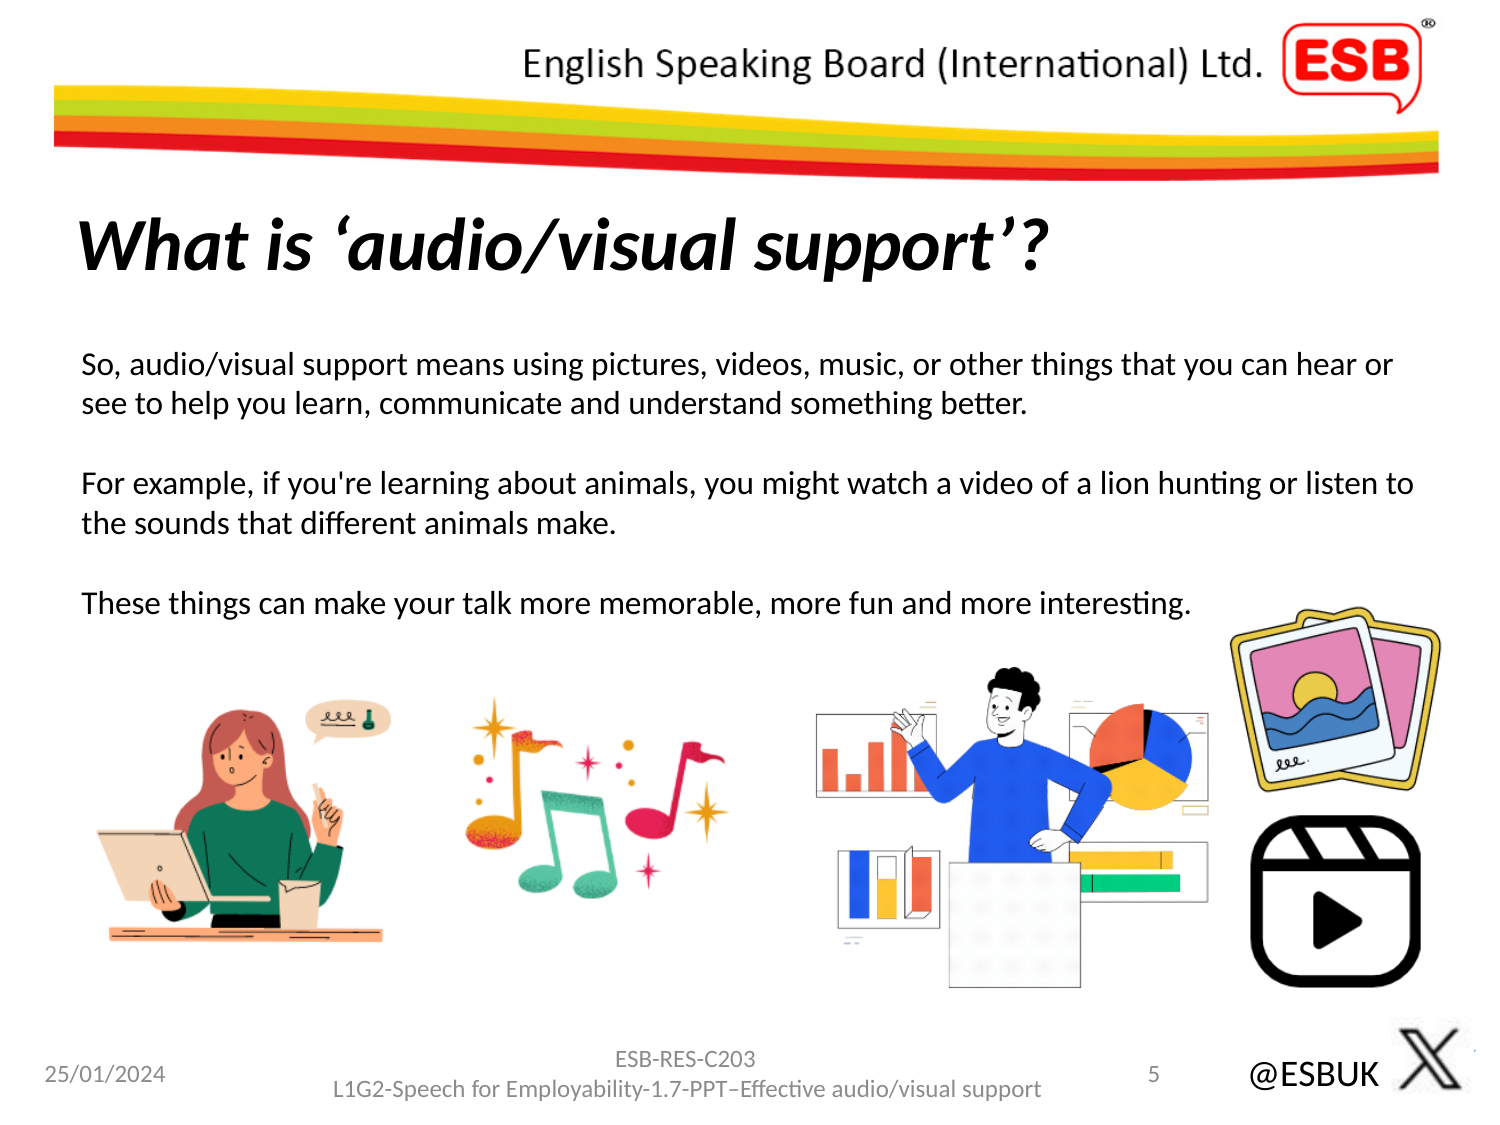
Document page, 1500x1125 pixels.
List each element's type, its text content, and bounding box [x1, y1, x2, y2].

title What is ‘audio/visual support’? [60, 182, 1355, 309]
picture [438, 674, 759, 935]
picture [1391, 1017, 1476, 1102]
footer ESB-RES-C203 L1G2-Speech for Employability-1.7-PPT–Effective audio/visual support [293, 1042, 930, 1103]
slide_number 5 [930, 1042, 1176, 1103]
picture [792, 594, 1463, 1015]
text_box So, audio/visual support means using pictures, videos, music, or other things that you can hear or see to help you learn, communicate and understand something better. For example, if you're learning about animals, you might watch a video of a lion hunting or listen to the sounds that different animals make. These things can make your talk more memorable, more fun and more interesting. [66, 334, 1434, 629]
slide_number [29, 1042, 293, 1103]
picture [90, 689, 405, 964]
picture [0, 0, 1500, 189]
